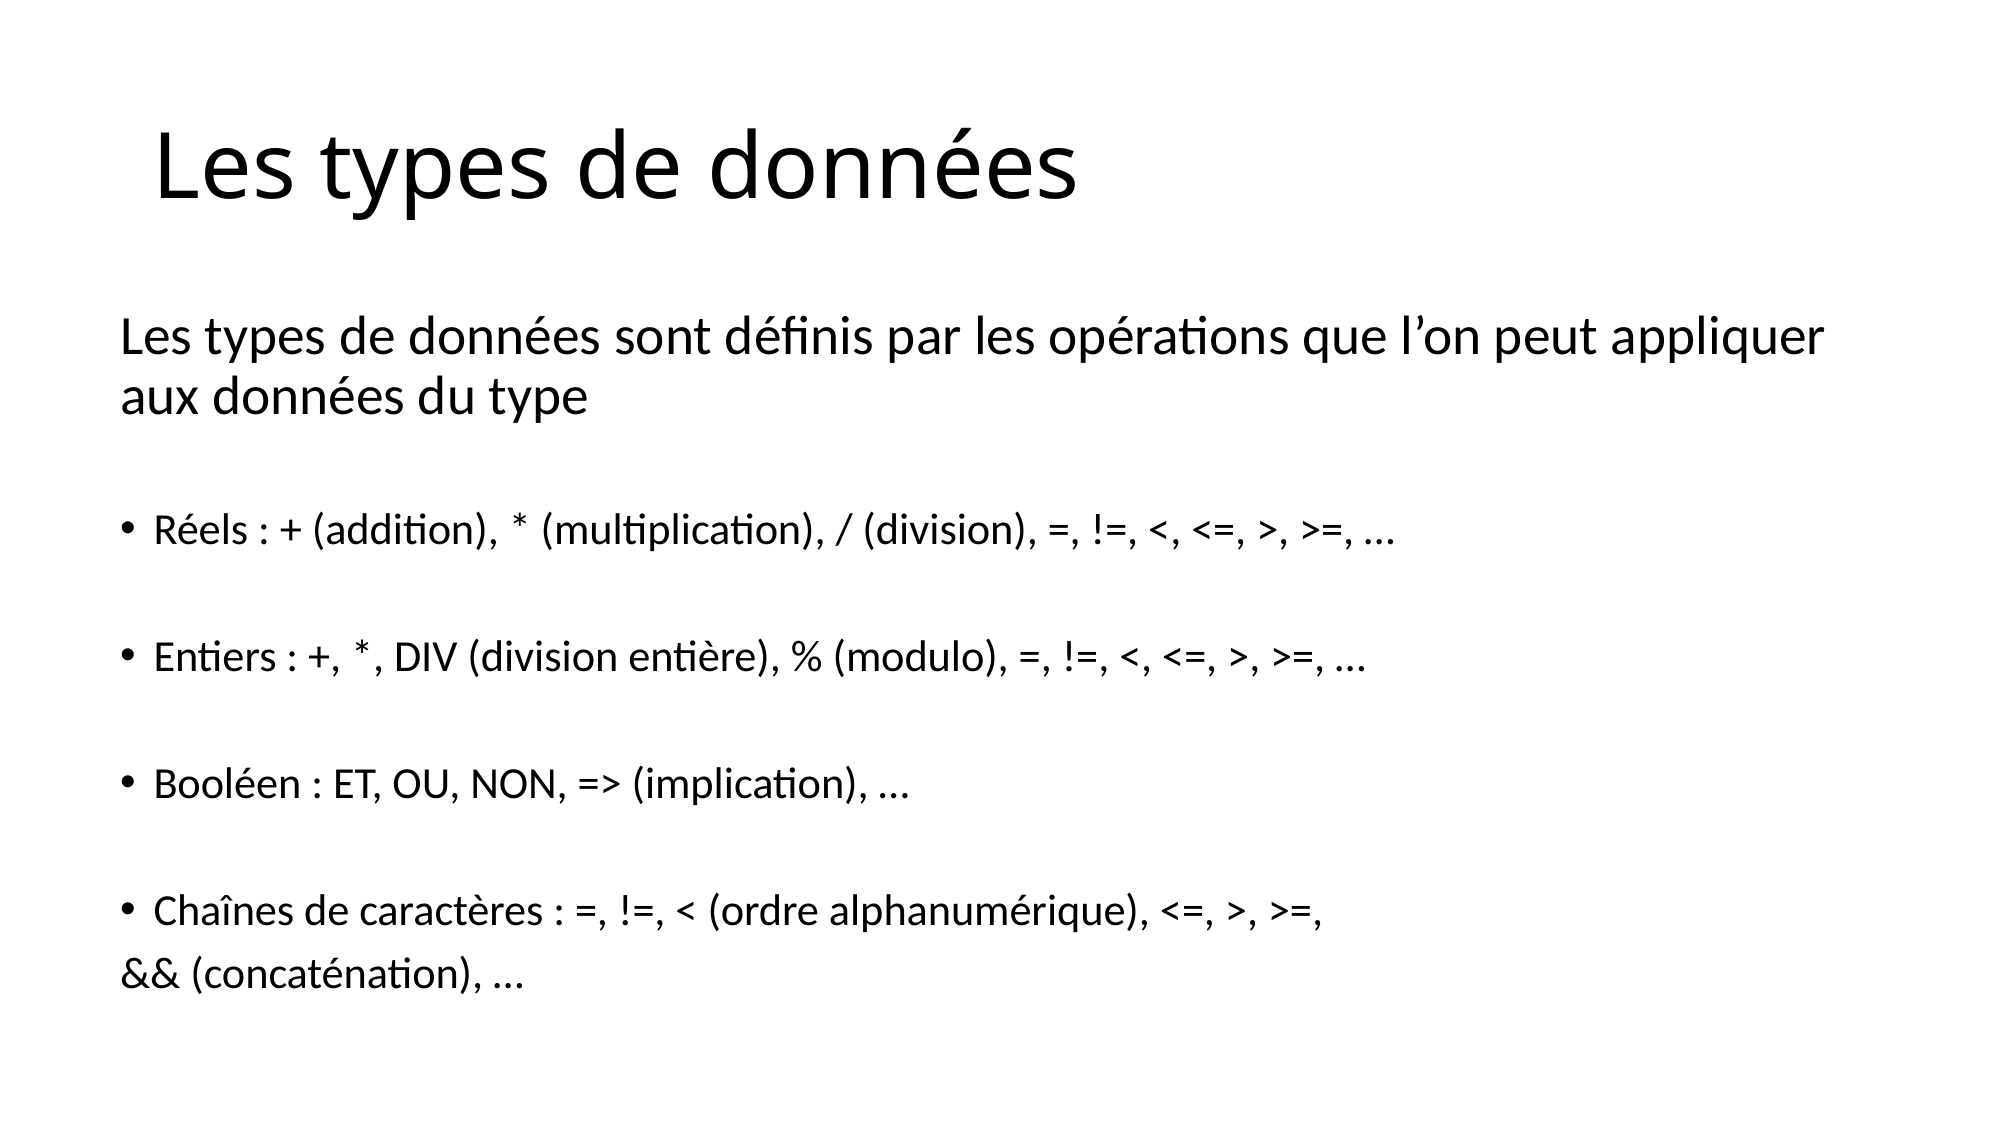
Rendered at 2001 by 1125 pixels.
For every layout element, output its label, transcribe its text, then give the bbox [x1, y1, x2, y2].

title Les types de données [137, 59, 1863, 278]
list Les types de données sont définis par les opérations que l’on peut appliquer aux données du type Réels : + (addition), * (multiplication), / (division), =, !=, <, <=, >, >=, … Entiers : +, *, DIV (division entière), % (modulo), =, !=, <, <=, >, >=, … Booléen : ET, OU, NON, => (implication), … Chaînes de caractères : =, !=, < (ordre alphanumérique), <=, >, >=, && (concaténation), … [105, 299, 1863, 1014]
